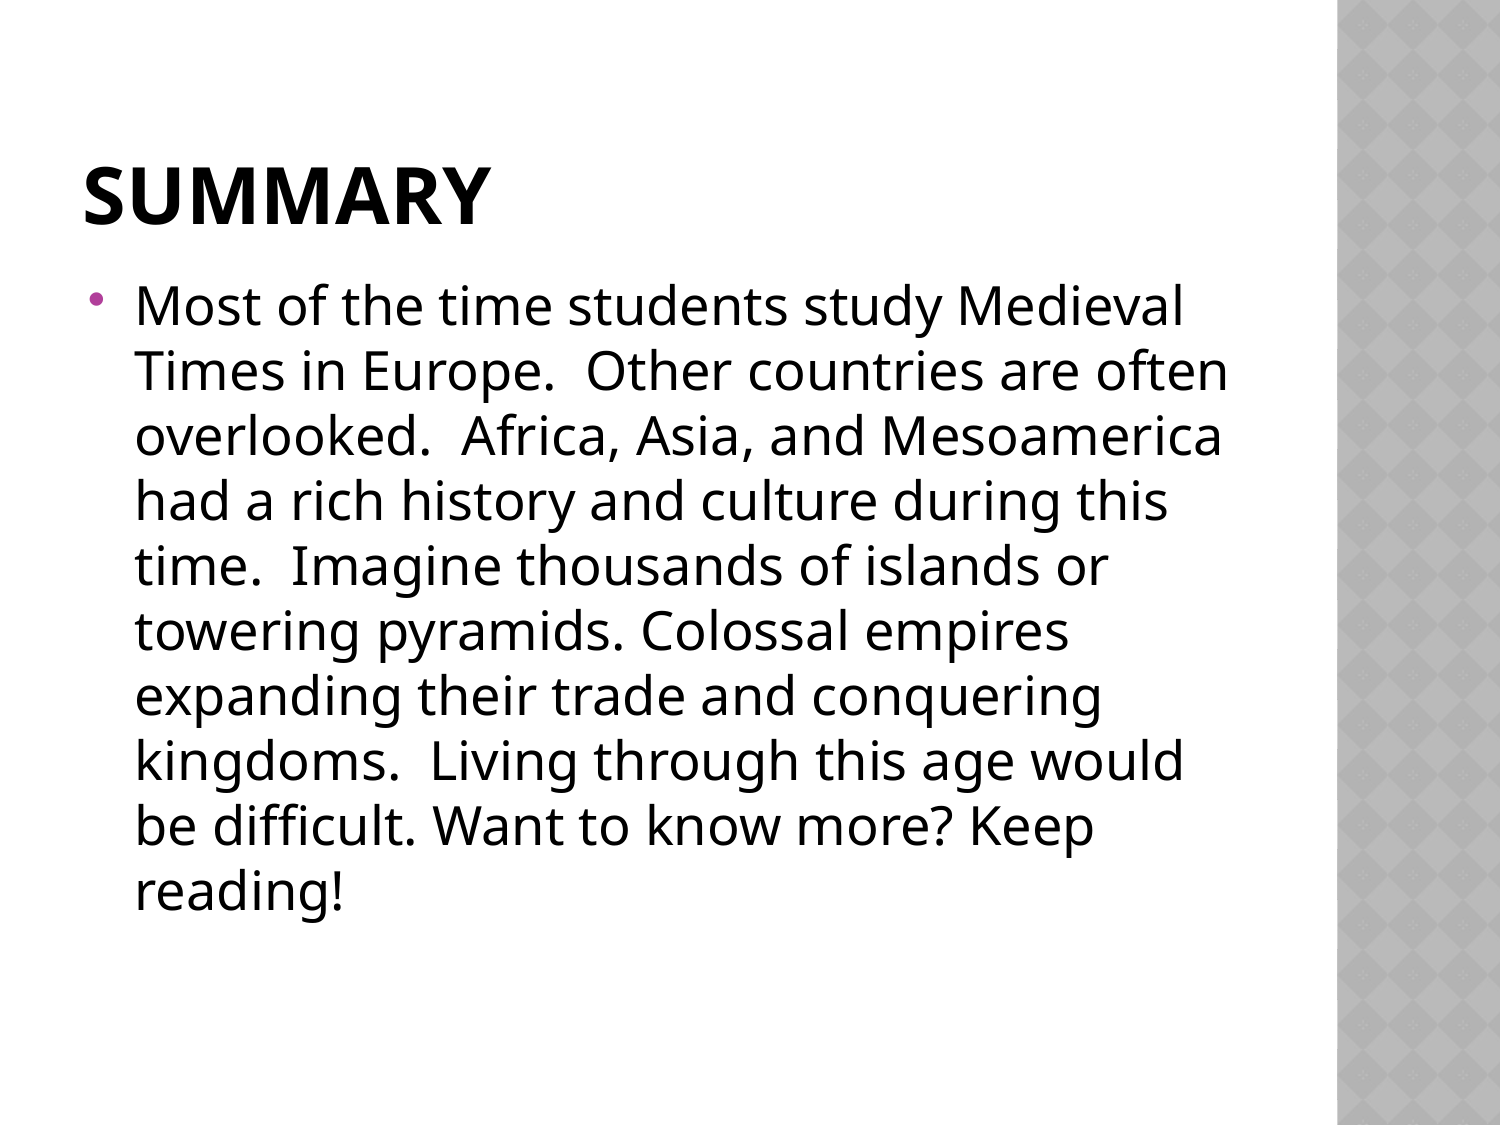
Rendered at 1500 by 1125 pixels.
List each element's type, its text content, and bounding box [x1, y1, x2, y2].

list Most of the time students study Medieval Times in Europe. Other countries are often overlooked. Africa, Asia, and Mesoamerica had a rich history and culture during this time. Imagine thousands of islands or towering pyramids. Colossal empires expanding their trade and conquering kingdoms. Living through this age would be difficult. Want to know more? Keep reading! [75, 264, 1263, 1059]
title Summary [75, 52, 1263, 240]
